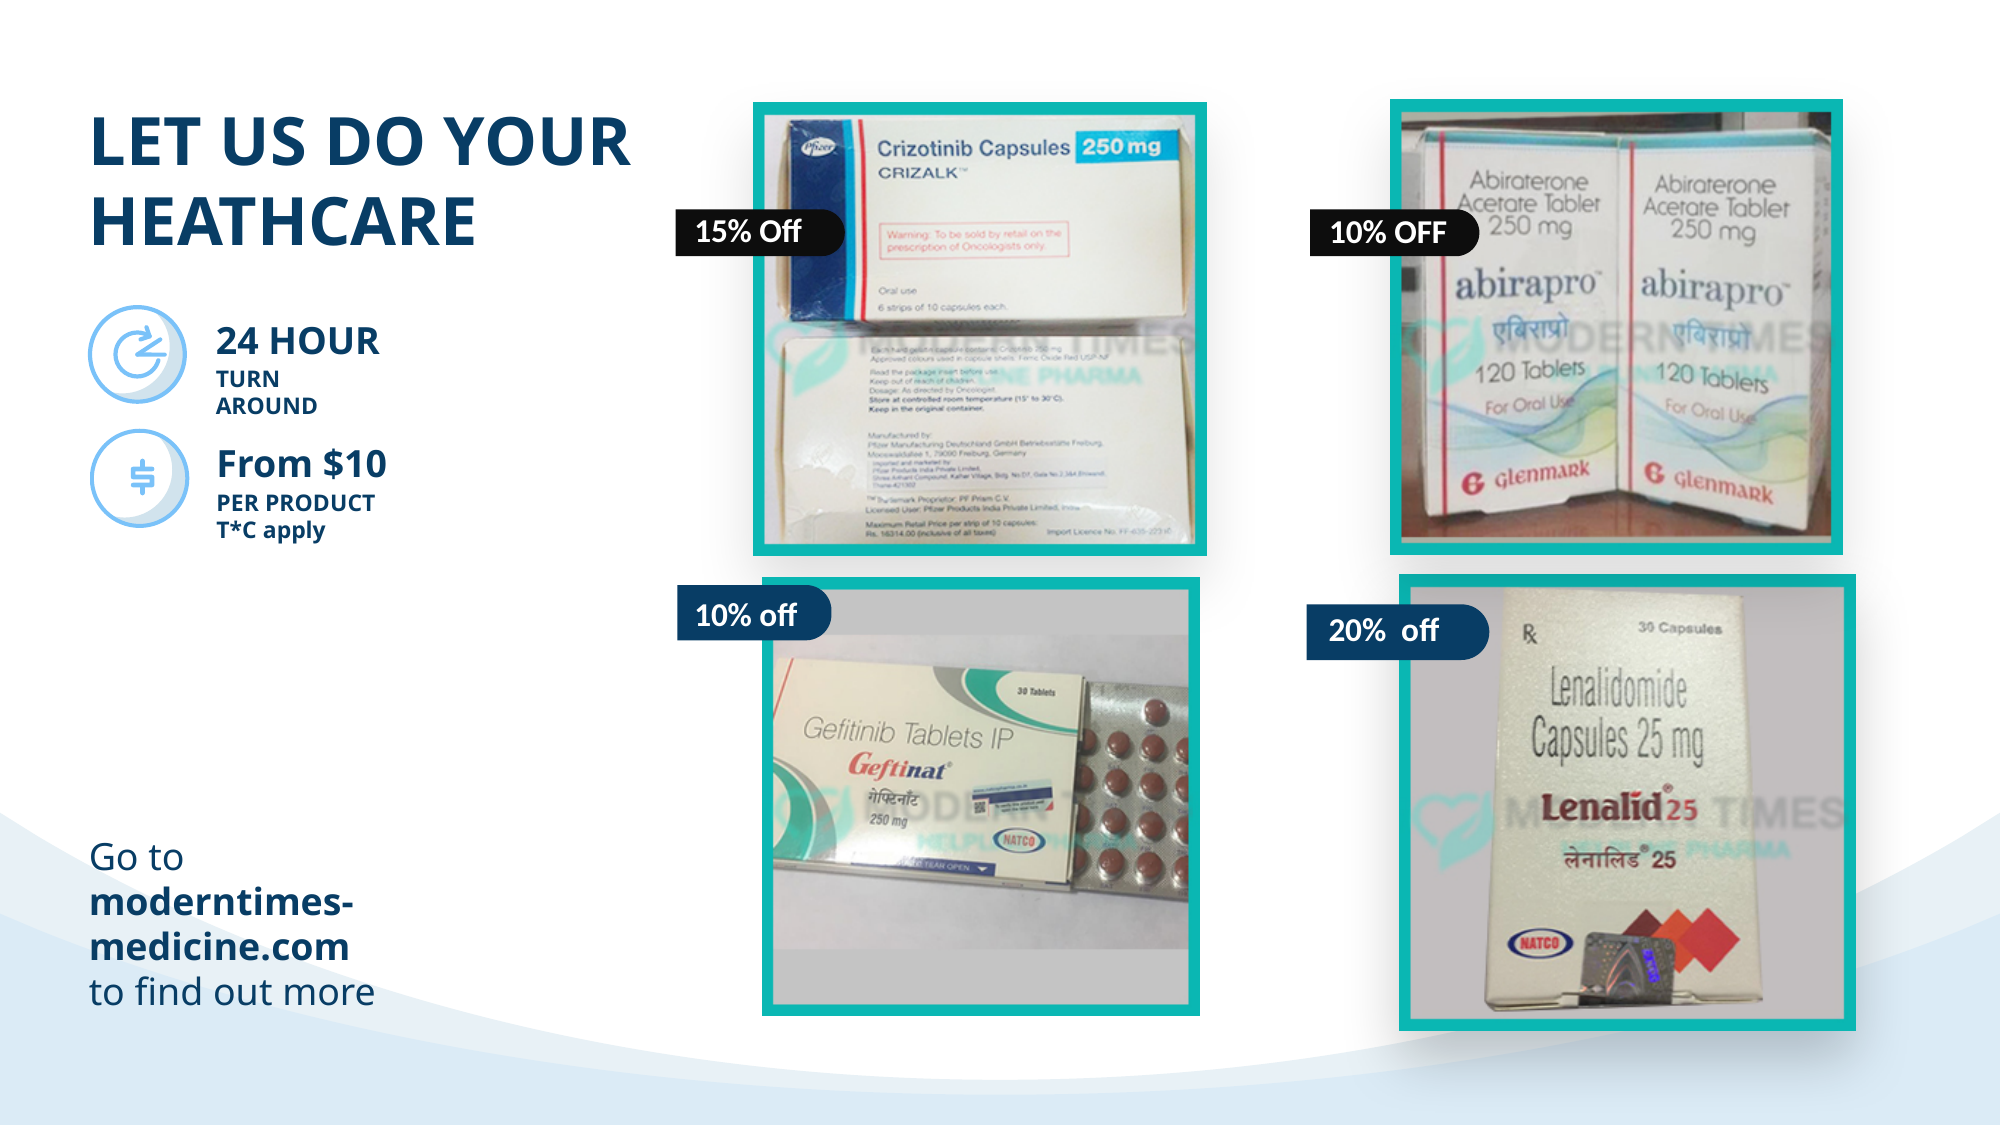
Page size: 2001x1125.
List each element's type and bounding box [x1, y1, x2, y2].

picture [1490, 99, 1843, 555]
picture [1399, 574, 1856, 1031]
text_box [0, 812, 2000, 1125]
picture [762, 970, 1200, 1016]
text_box [88, 98, 1490, 970]
